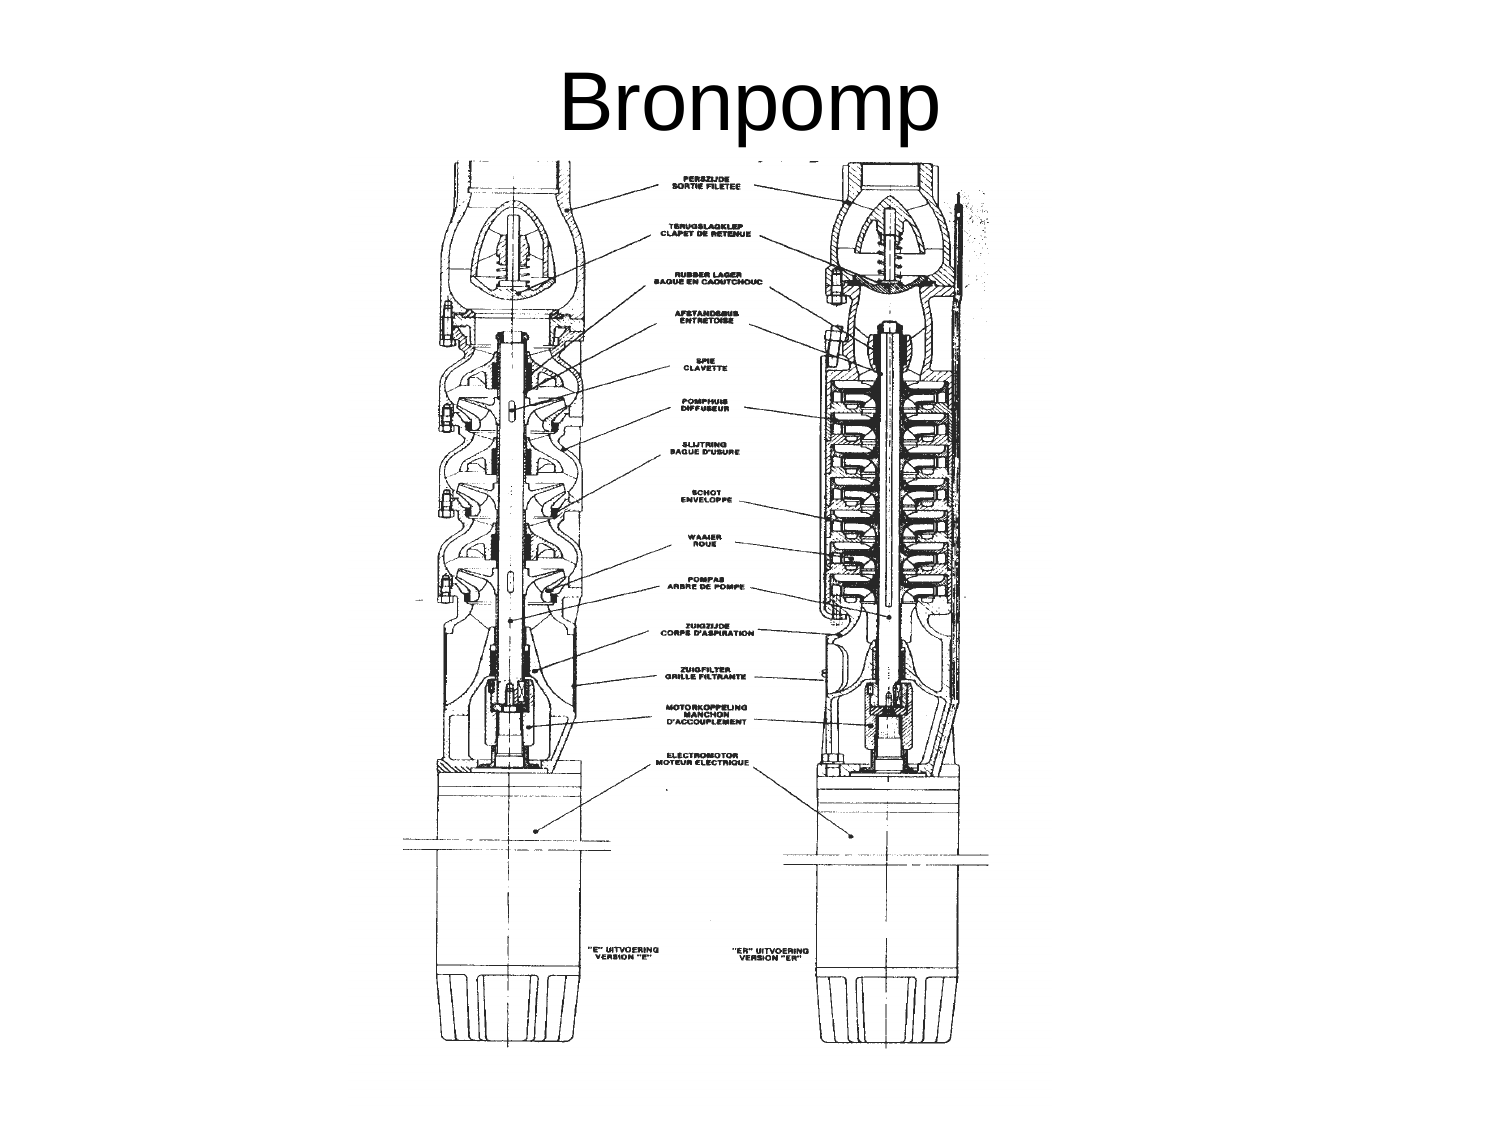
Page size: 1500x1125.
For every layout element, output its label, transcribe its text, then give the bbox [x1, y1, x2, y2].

picture [348, 149, 1053, 1107]
title Bronpomp [74, 44, 1426, 150]
